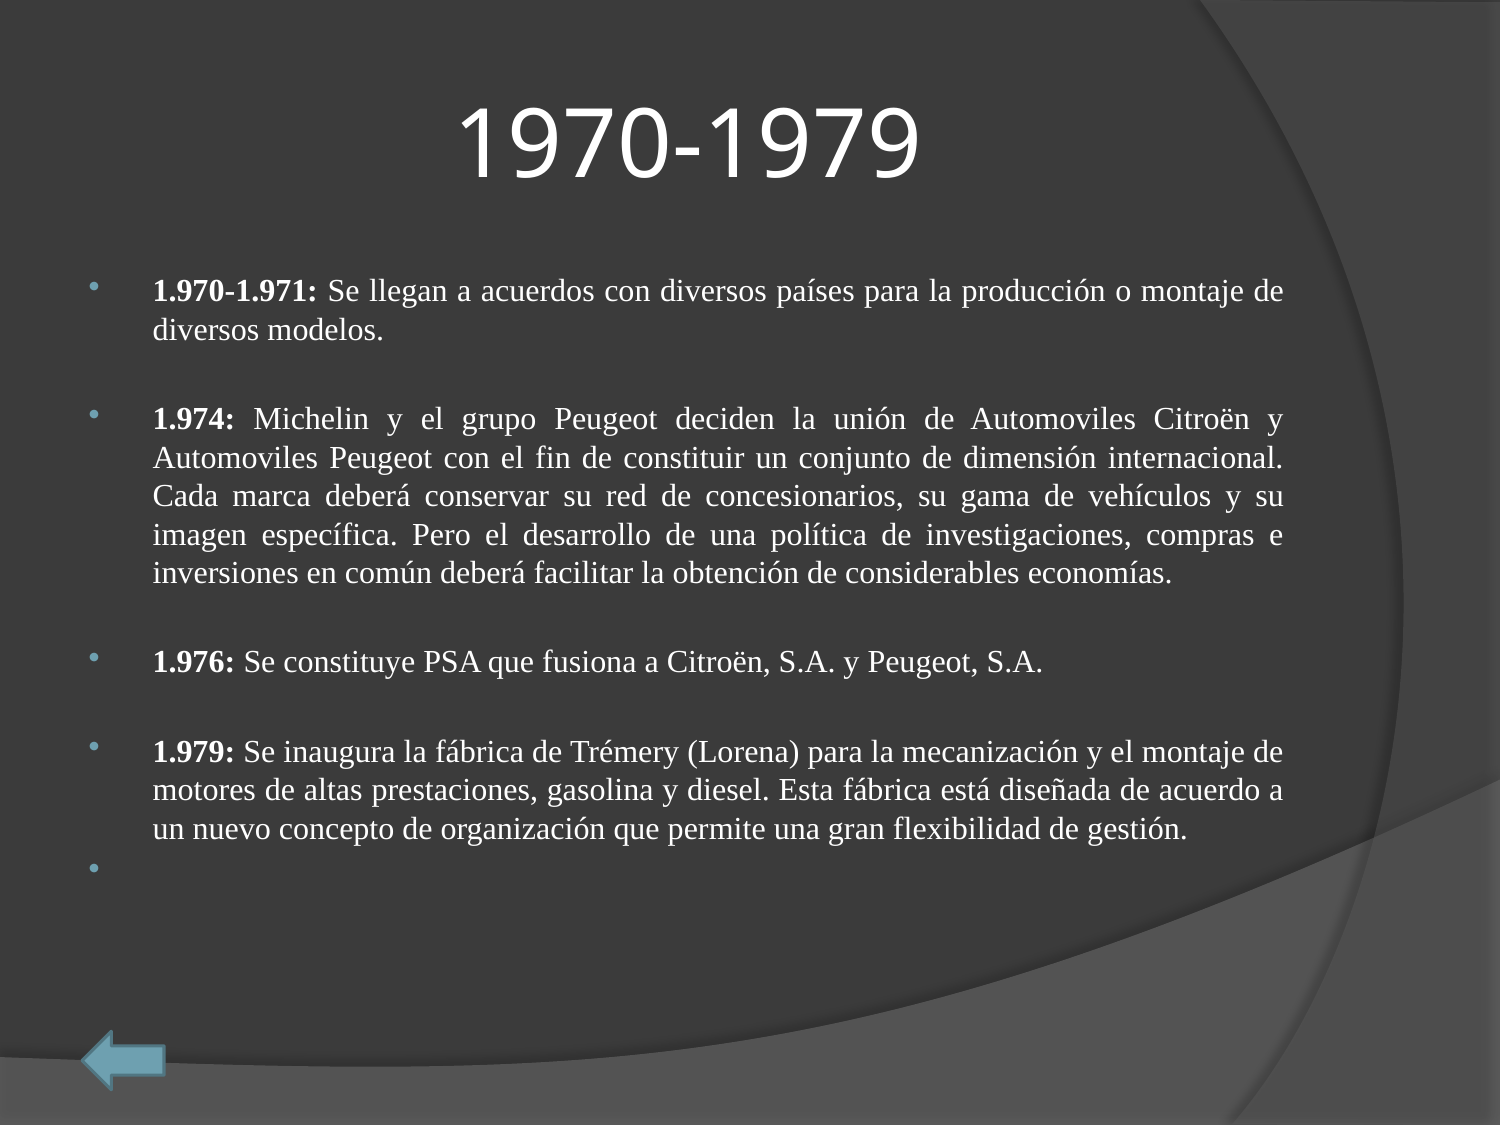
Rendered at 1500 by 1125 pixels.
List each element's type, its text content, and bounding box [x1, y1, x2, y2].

list 1.970-1.971: Se llegan a acuerdos con diversos países para la producción o montaje de diversos modelos. 1.974: Michelin y el grupo Peugeot deciden la unión de Automoviles Citroën y Automoviles Peugeot con el fin de constituir un conjunto de dimensión internacional. Cada marca deberá conservar su red de concesionarios, su gama de vehículos y su imagen específica. Pero el desarrollo de una política de investigaciones, compras e inversiones en común deberá facilitar la obtención de considerables economías. 1.976: Se constituye PSA que fusiona a Citroën, S.A. y Peugeot, S.A. 1.979: Se inaugura la fábrica de Trémery (Lorena) para la mecanización y el montaje de motores de altas prestaciones, gasolina y diesel. Esta fábrica está diseñada de acuerdo a un nuevo concepto de organización que permite una gran flexibilidad de gestión. [75, 262, 1300, 1005]
title 1970-1979 [75, 45, 1300, 233]
text_box [80, 1029, 166, 1092]
